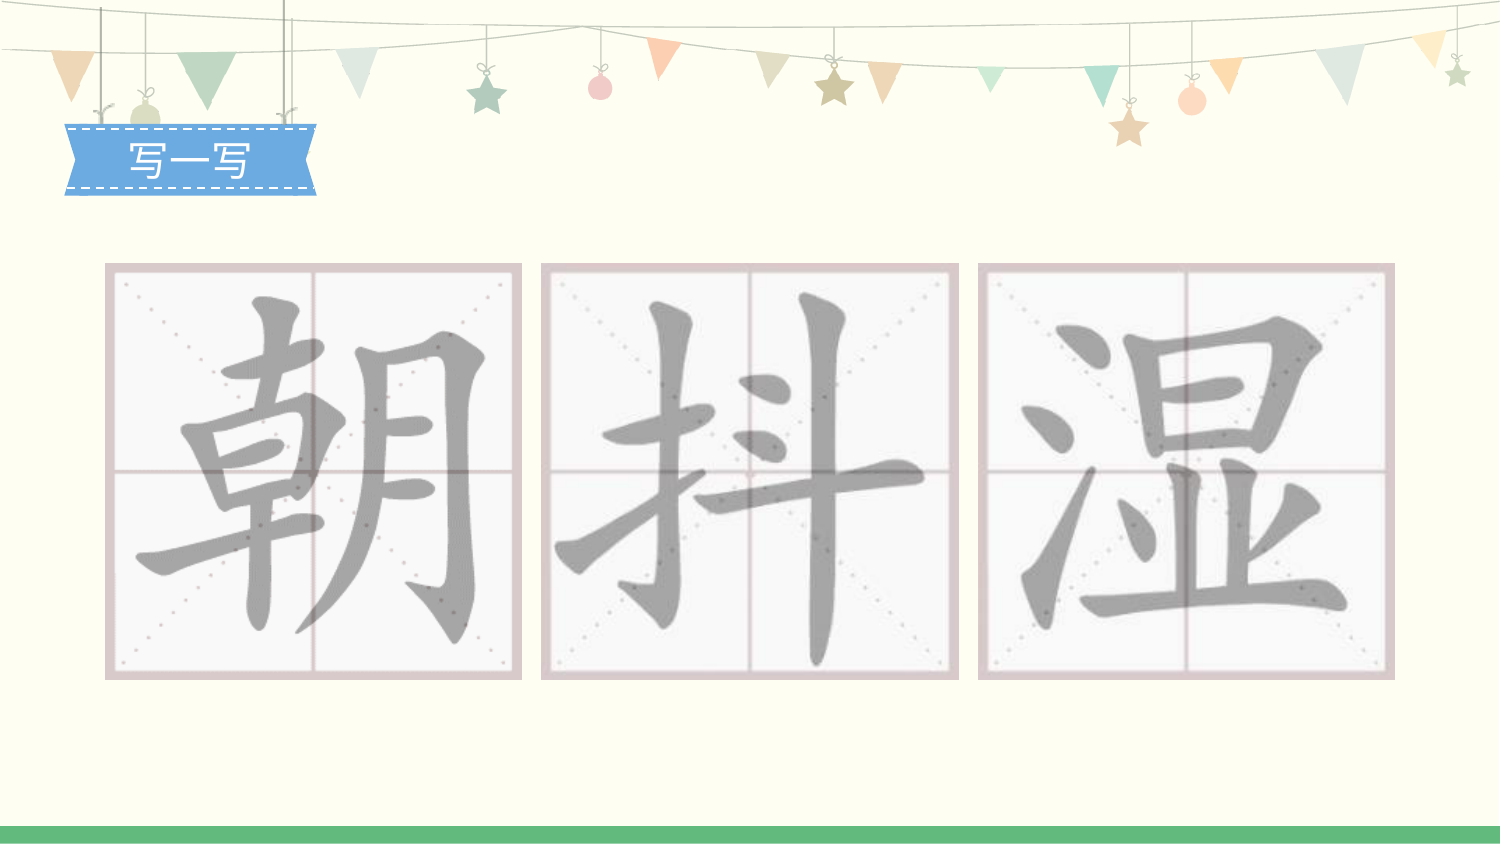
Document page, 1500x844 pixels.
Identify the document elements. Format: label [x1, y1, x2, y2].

picture [541, 262, 959, 680]
picture [977, 262, 1395, 680]
picture [104, 262, 522, 680]
text_box [63, 0, 317, 196]
